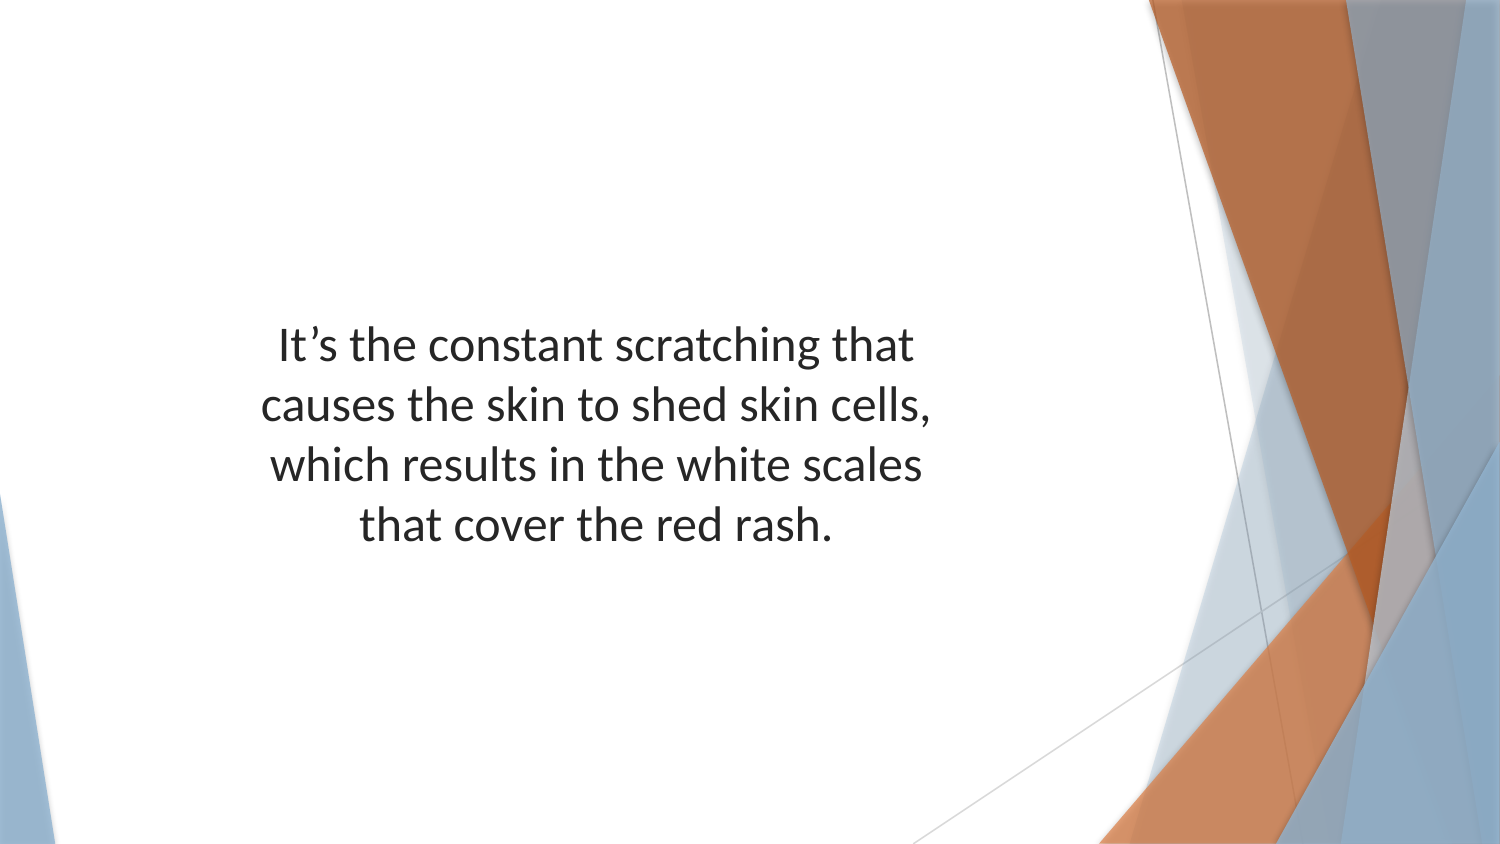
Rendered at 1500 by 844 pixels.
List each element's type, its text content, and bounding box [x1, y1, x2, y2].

list It’s the constant scratching that causes the skin to shed skin cells, which results in the white scales that cover the red rash. [218, 303, 975, 670]
